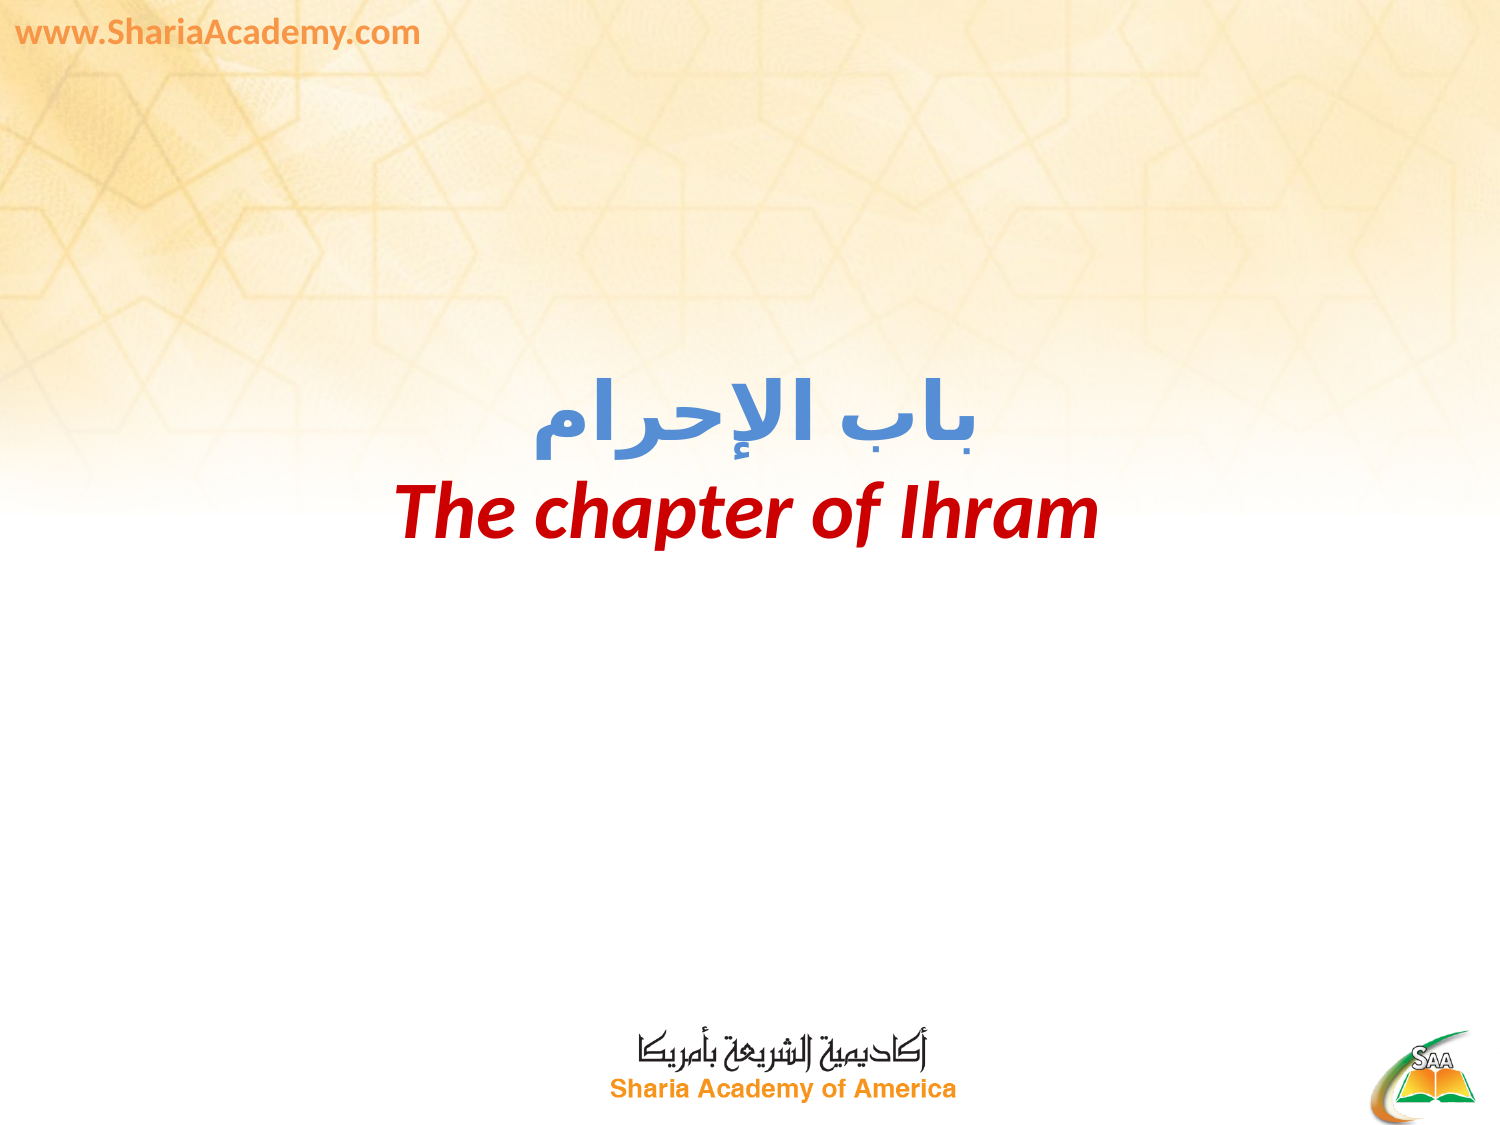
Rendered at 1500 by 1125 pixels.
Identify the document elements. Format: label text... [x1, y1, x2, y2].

title باب الإحرام The chapter of Ihram [0, 351, 1500, 563]
picture [600, 1024, 966, 1112]
picture [1337, 1028, 1500, 1125]
picture [0, 0, 1500, 351]
